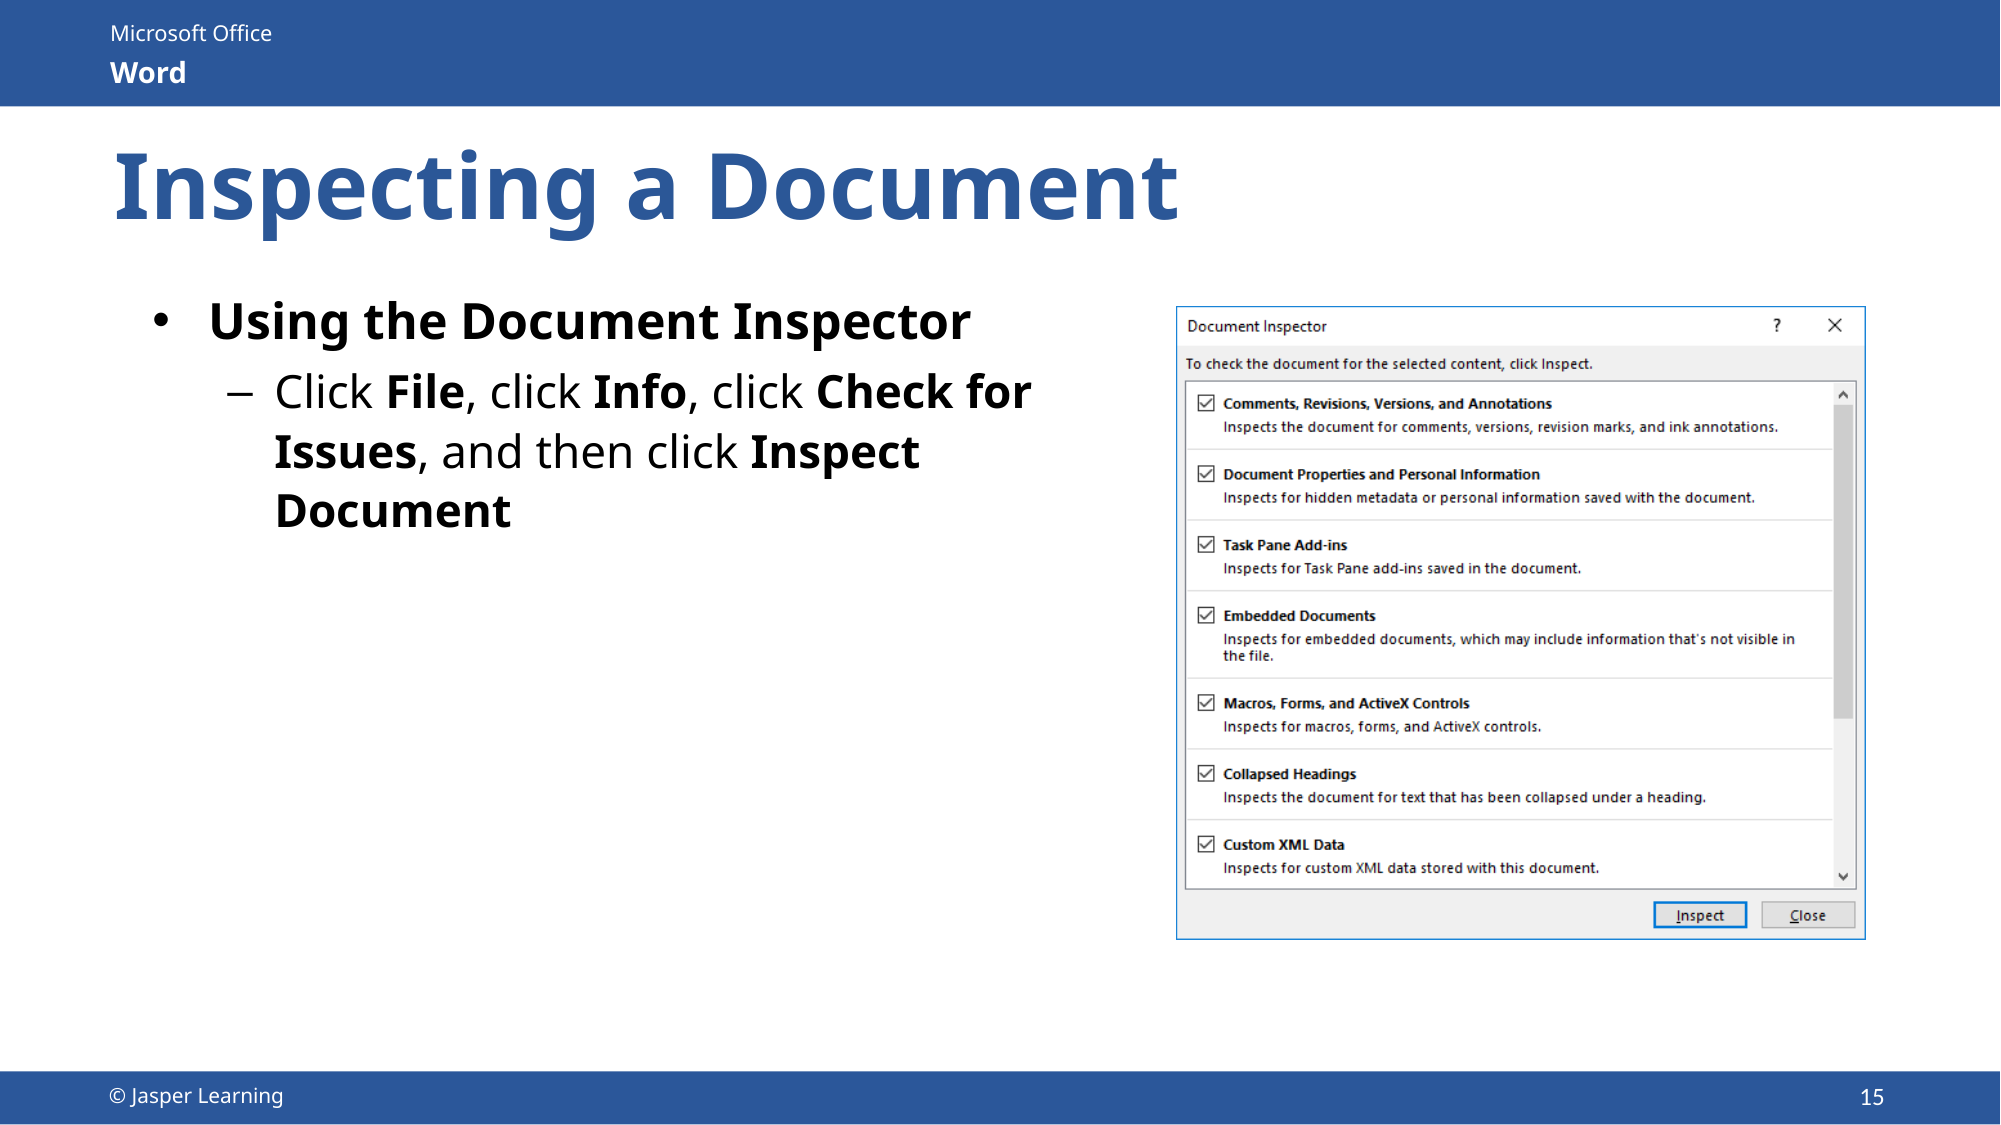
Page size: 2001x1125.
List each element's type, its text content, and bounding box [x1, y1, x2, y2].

footer © Jasper Learning [94, 1066, 769, 1125]
picture [1176, 306, 1866, 940]
slide_number 15 [1433, 1065, 1900, 1125]
title Inspecting a Document [99, 118, 1866, 248]
list Using the Document Inspector Click File, click Info, click Check for Issues, and then click Inspect Document [137, 277, 1154, 1014]
